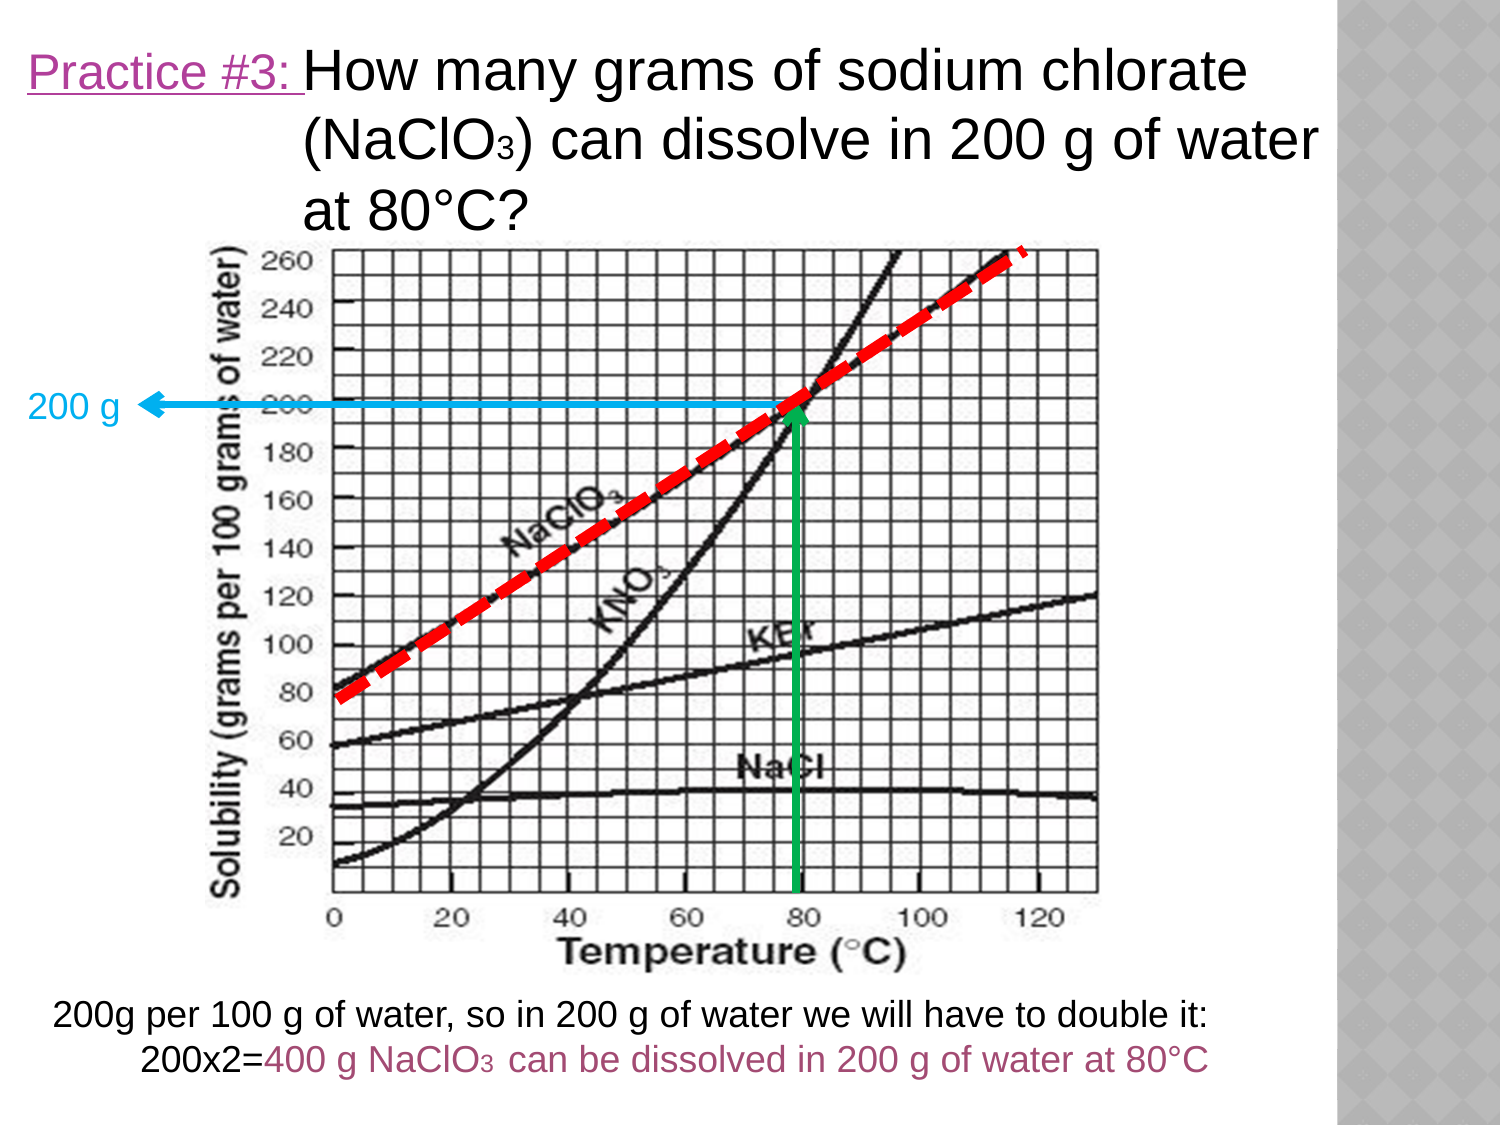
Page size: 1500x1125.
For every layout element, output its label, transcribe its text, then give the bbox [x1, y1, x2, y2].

text_box Practice #3: [12, 32, 287, 108]
text_box [205, 406, 334, 699]
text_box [336, 249, 1026, 701]
text_box How many grams of sodium chlorate (NaClO3) can dissolve in 200 g of water at 80°C? [287, 24, 1354, 294]
text_box 200 g [12, 374, 138, 434]
text_box 200g per 100 g of water, so in 200 g of water we will have to double it: 200x2=400 g NaClO3 can be dissolved in 200 g of water at 80°C [37, 983, 1313, 1088]
picture [205, 224, 1132, 984]
